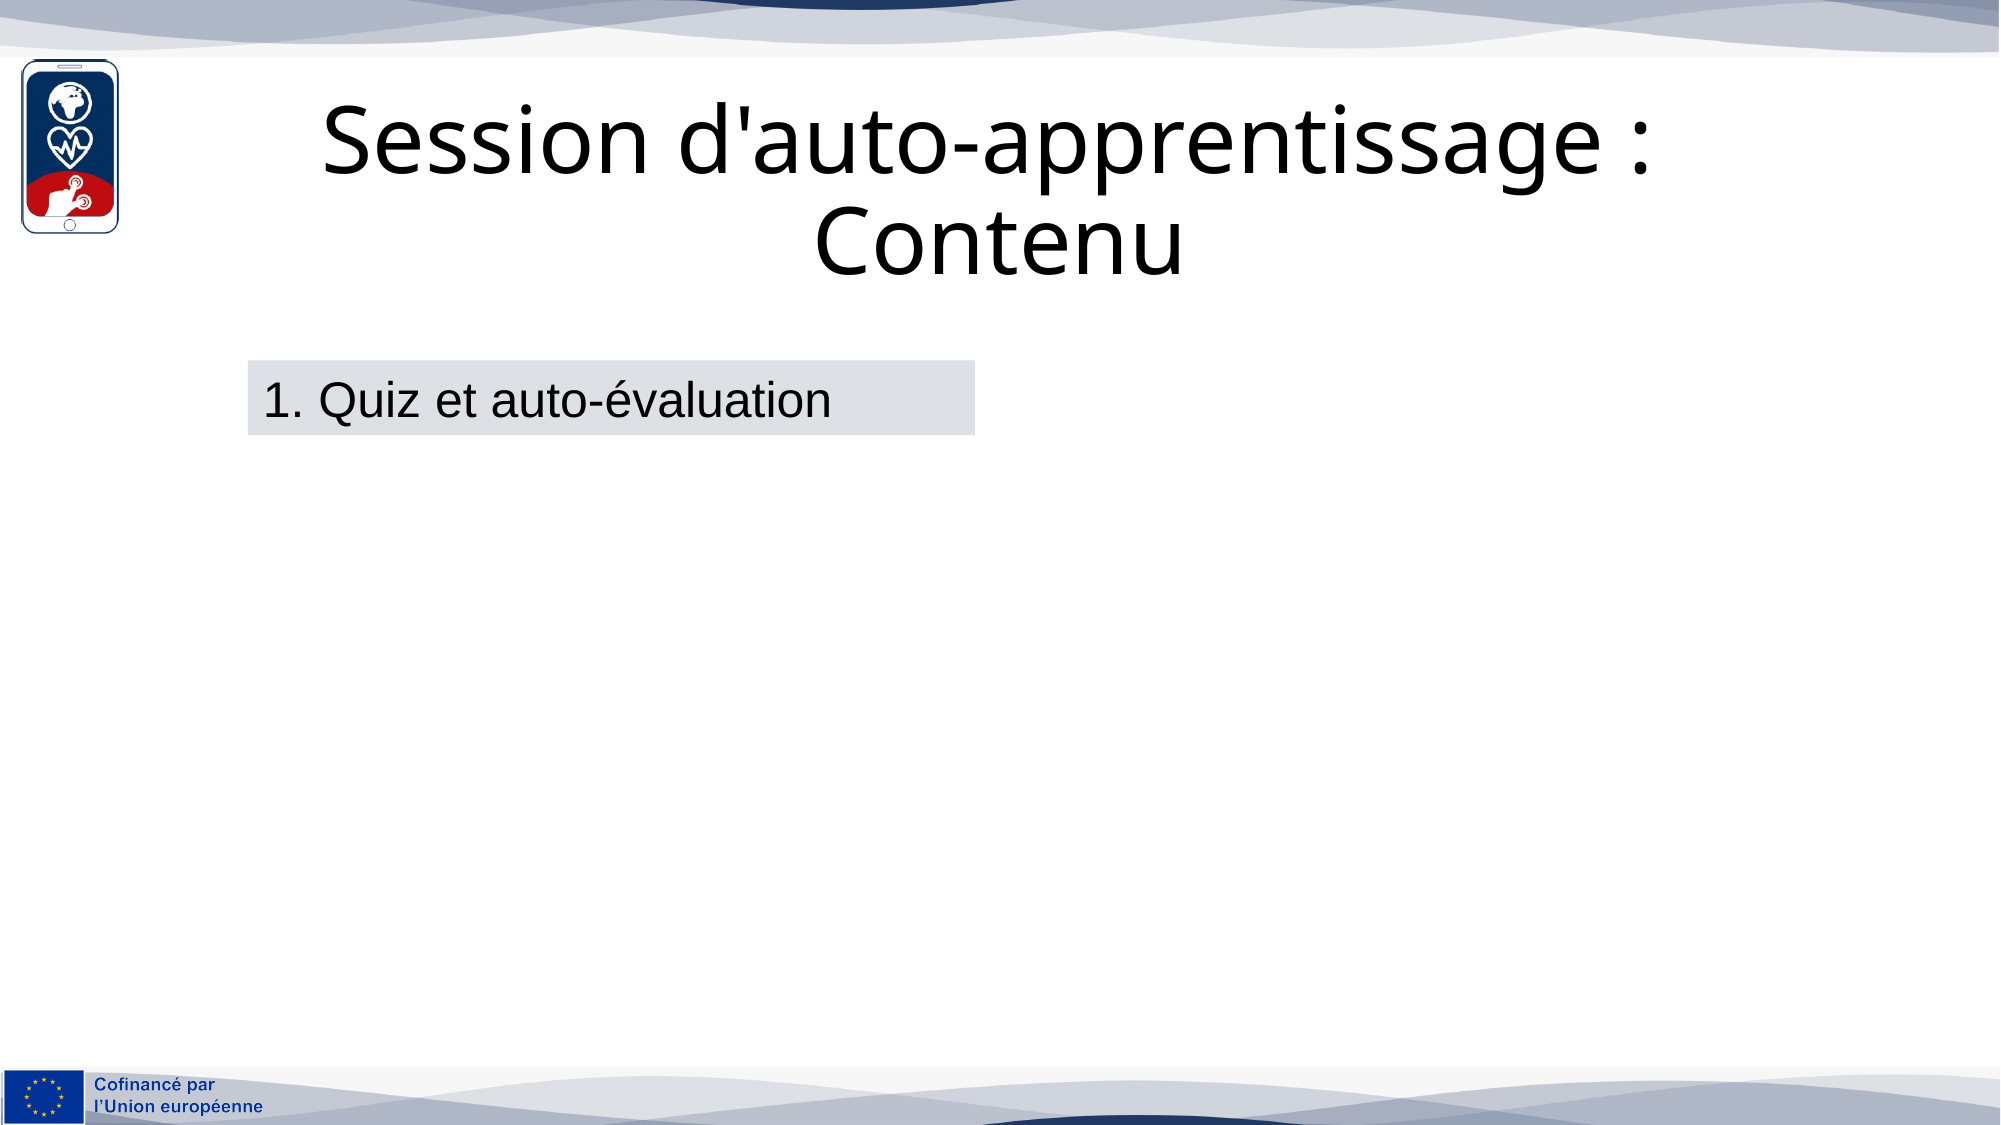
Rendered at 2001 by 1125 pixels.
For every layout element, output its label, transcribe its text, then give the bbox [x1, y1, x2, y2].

title Session d'auto-apprentissage : Contenu [137, 84, 1863, 303]
picture [0, 1066, 2001, 1125]
picture [21, 59, 119, 234]
text_box 1. Quiz et auto-évaluation [247, 360, 975, 436]
picture [0, 0, 1999, 57]
